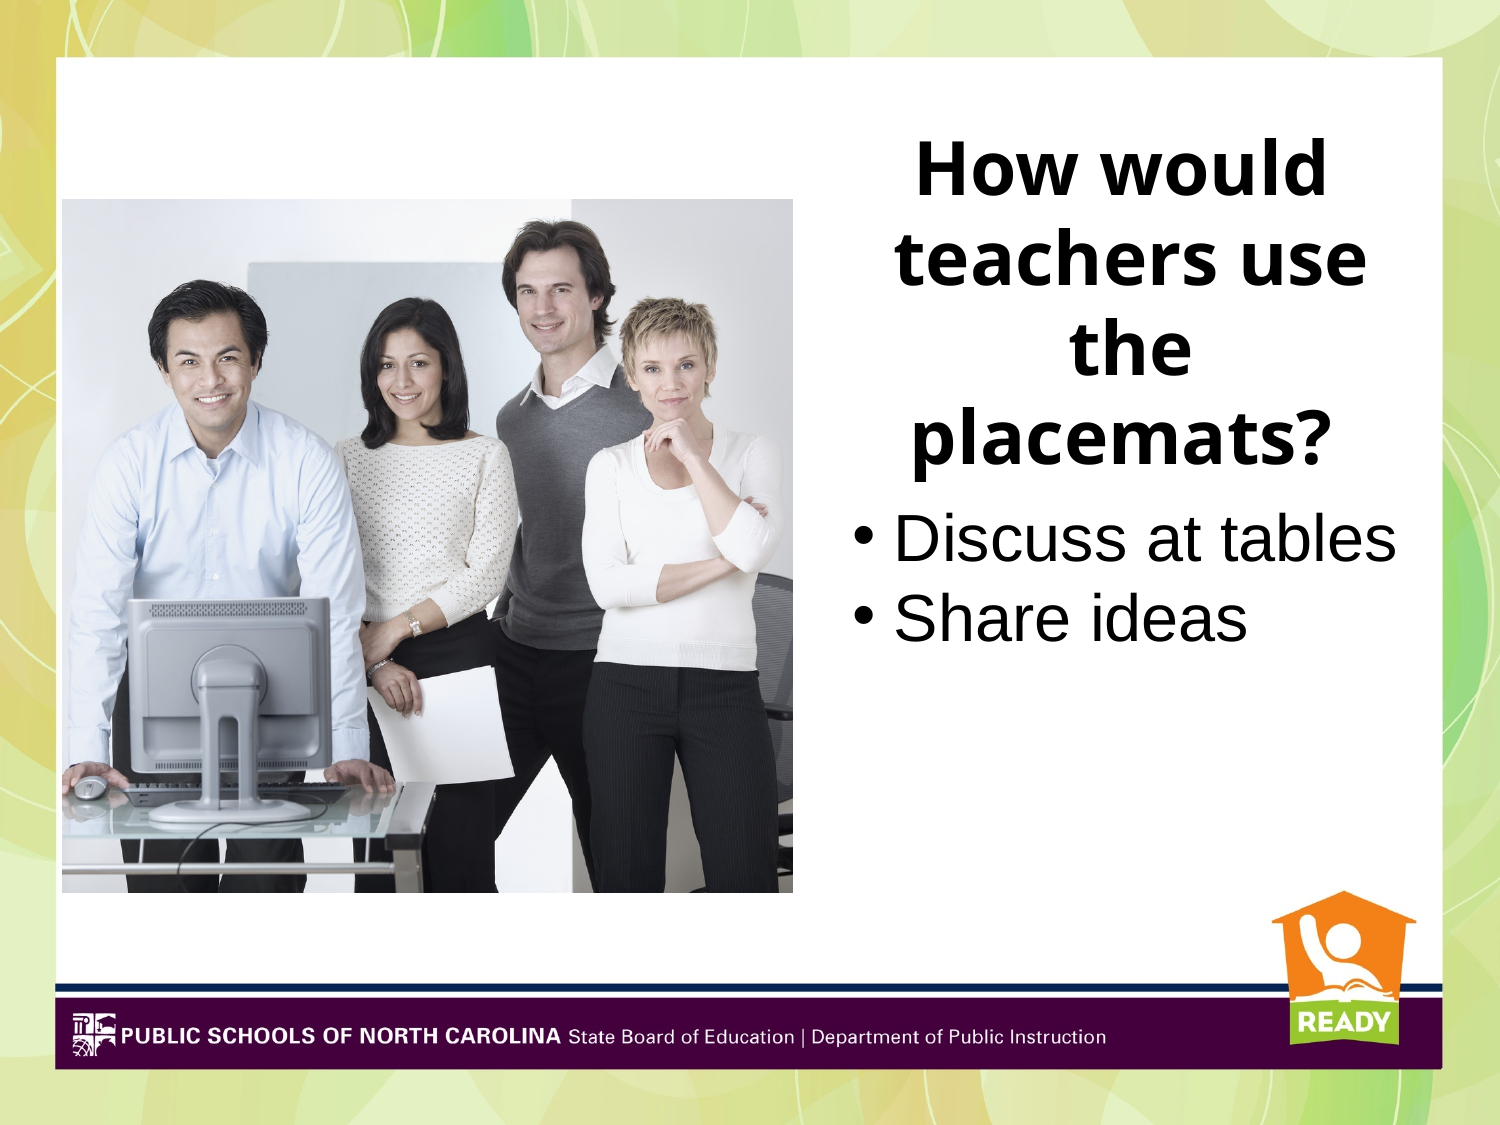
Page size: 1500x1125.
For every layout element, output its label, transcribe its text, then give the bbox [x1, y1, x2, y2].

picture [0, 0, 1500, 1125]
text_box Discuss at tables Share ideas [837, 487, 1425, 663]
title How would teachers use the placemats? [837, 174, 1426, 426]
